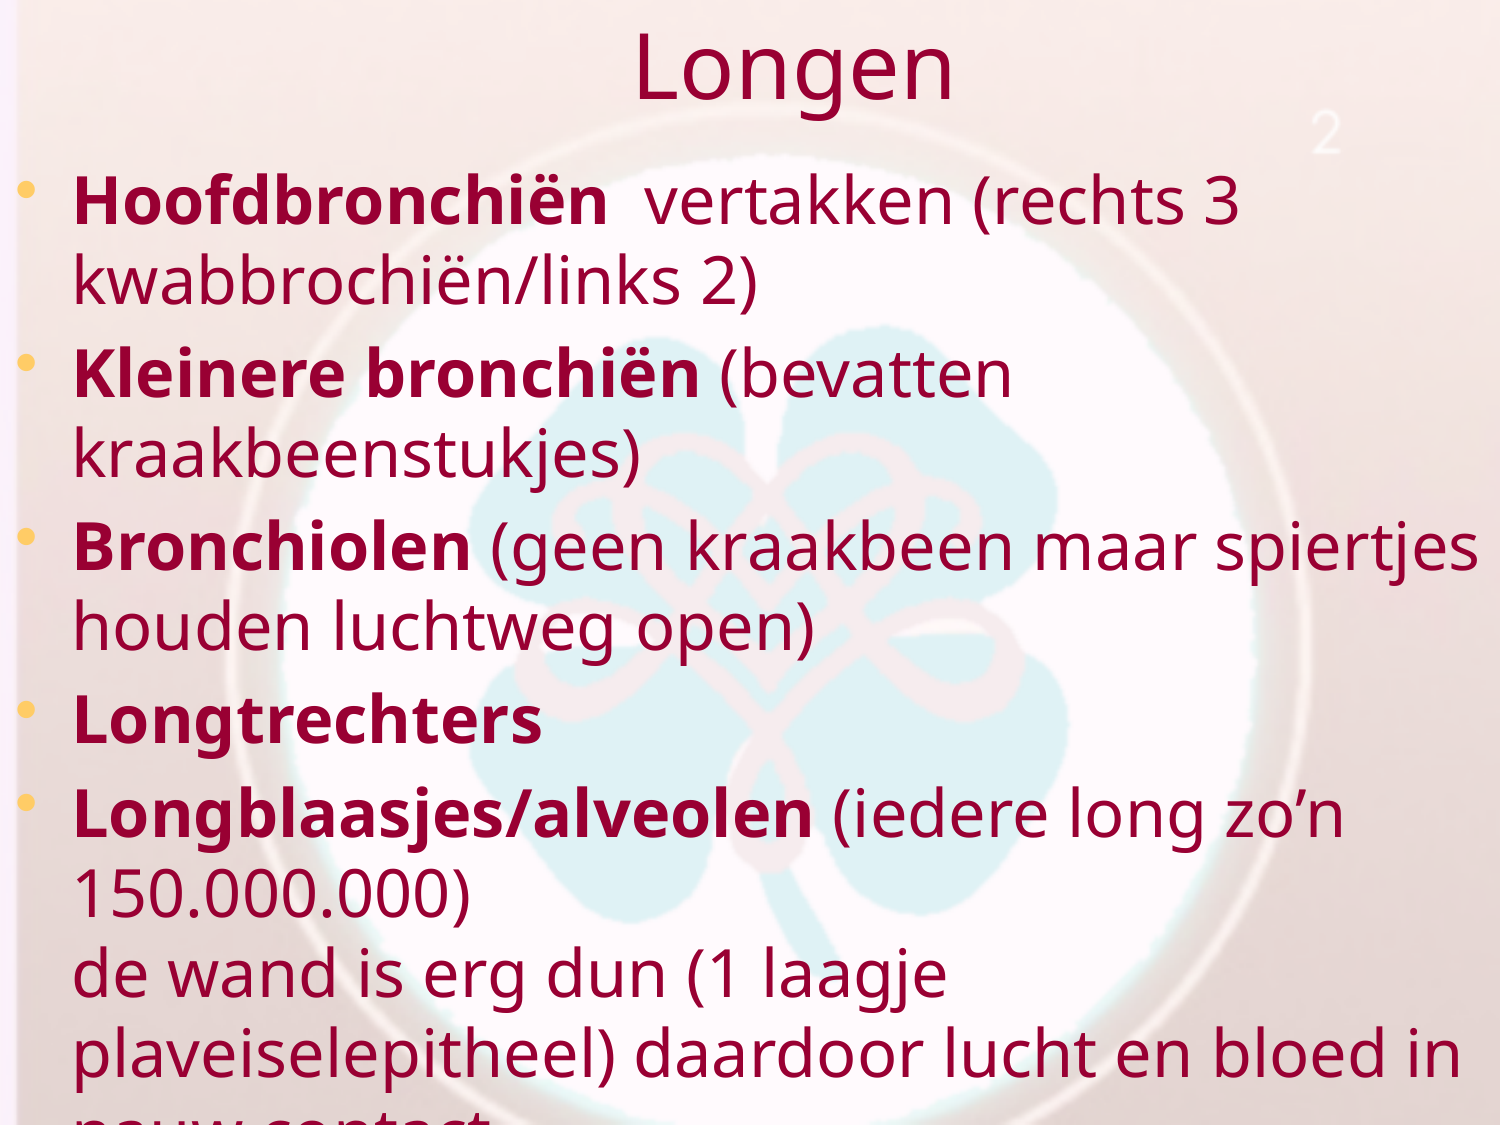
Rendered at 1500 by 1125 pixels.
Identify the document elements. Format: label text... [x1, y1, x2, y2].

list Hoofdbronchiën vertakken (rechts 3 kwabbrochiën/links 2) Kleinere bronchiën (bevatten kraakbeenstukjes) Bronchiolen (geen kraakbeen maar spiertjes houden luchtweg open) Longtrechters Longblaasjes/alveolen (iedere long zo’n 150.000.000) de wand is erg dun (1 laagje plaveiselepitheel) daardoor lucht en bloed in nauw contact. [0, 149, 1500, 1125]
title Longen [125, 0, 1465, 125]
picture [0, 0, 1500, 149]
